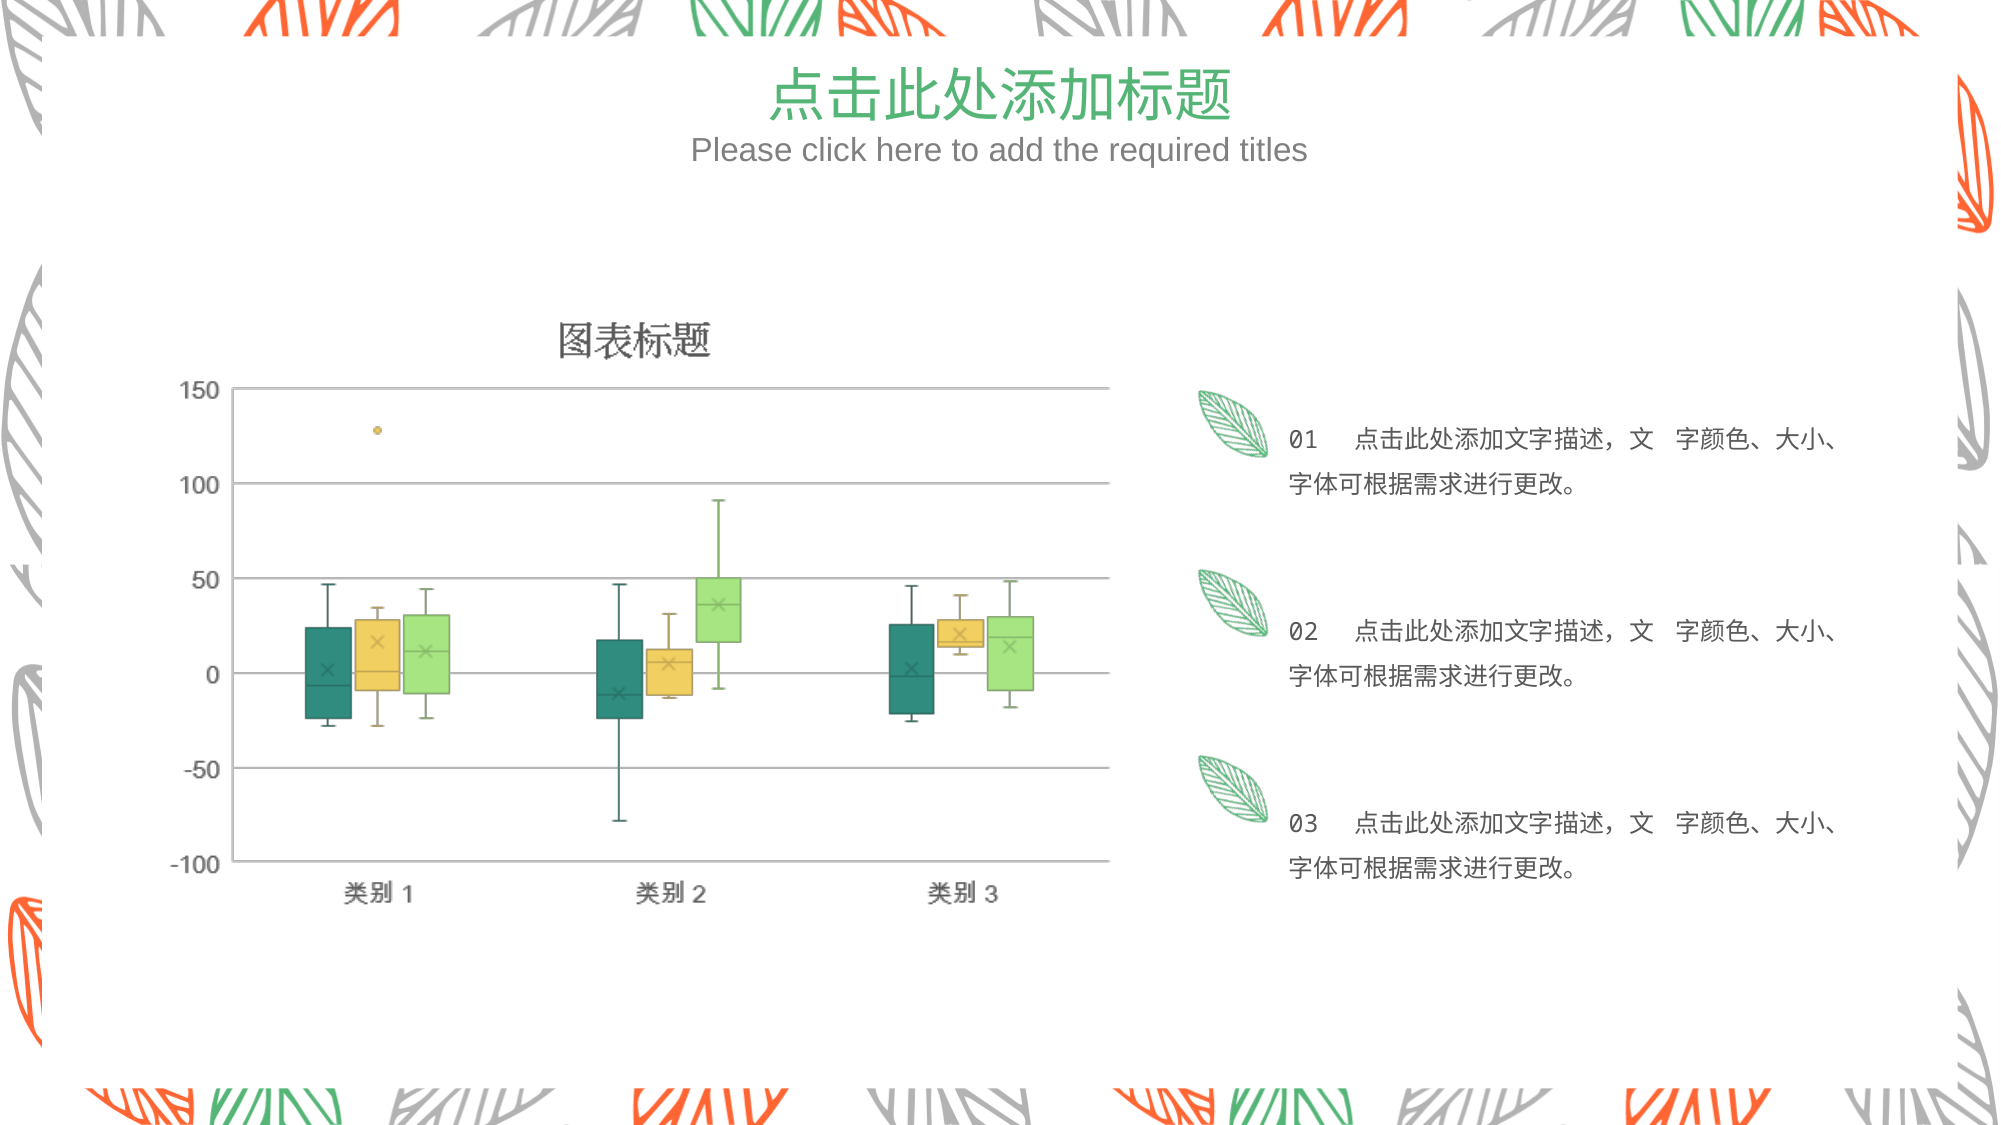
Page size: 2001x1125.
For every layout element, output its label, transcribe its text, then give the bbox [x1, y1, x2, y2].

picture [0, 0, 2001, 1125]
text_box 02 点击此处添加文字描述，文 字颜色、大小、字体可根据需求进行更改。 [1273, 593, 1846, 698]
text_box Please click here to add the required titles [675, 120, 1325, 176]
text_box 01 点击此处添加文字描述，文 字颜色、大小、字体可根据需求进行更改。 [1273, 401, 1846, 506]
text_box 点击此处添加标题 [713, 51, 1287, 136]
text_box 03 点击此处添加文字描述，文 字颜色、大小、字体可根据需求进行更改。 [1273, 785, 1846, 890]
